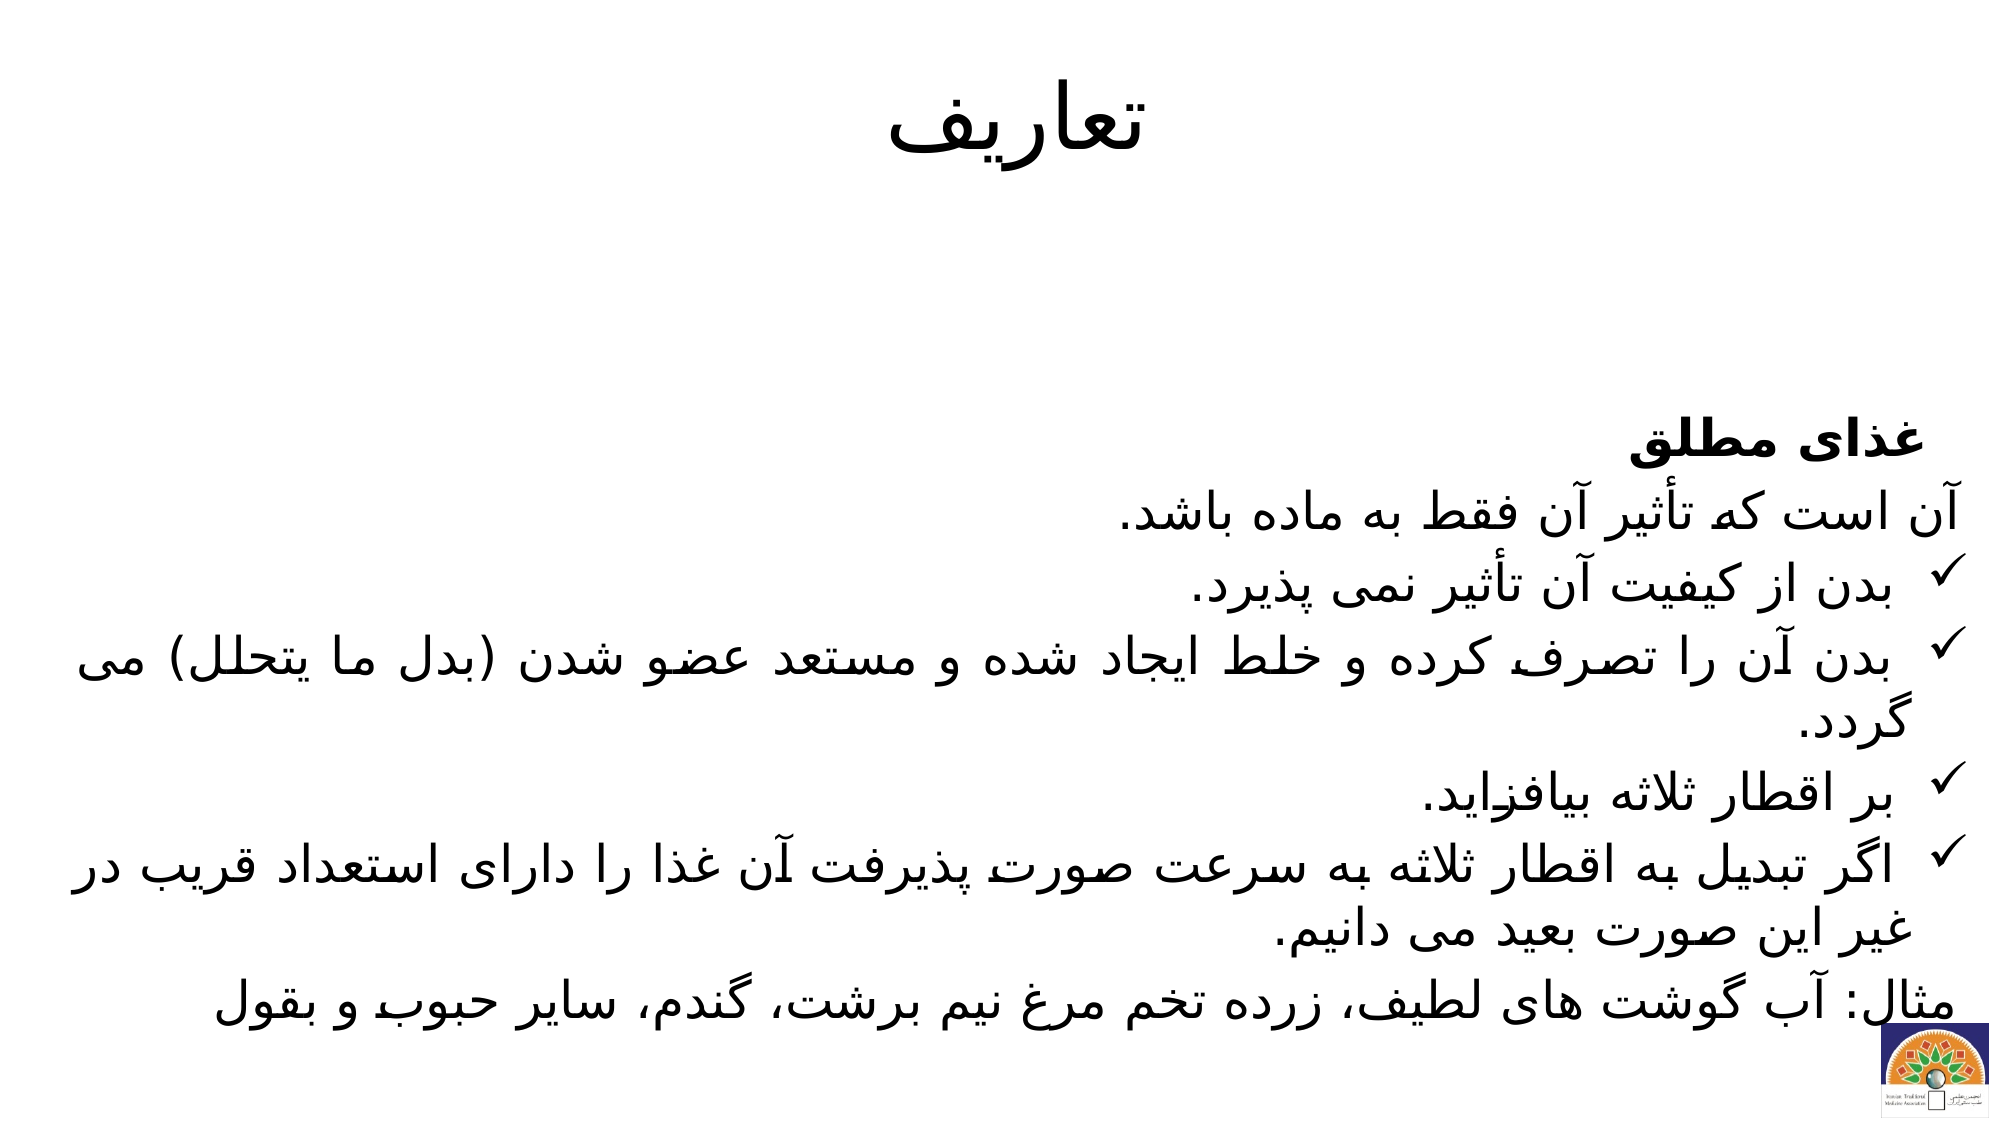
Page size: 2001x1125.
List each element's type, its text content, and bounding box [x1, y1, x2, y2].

text_box غذای مطلق آن است که تأثیر آن فقط به ماده باشد. بدن از کیفیت آن تأثیر نمی پذیرد. بدن آن را تصرف کرده و خلط ایجاد شده و مستعد عضو شدن (بدل ما یتحلل) می گردد. بر اقطار ثلاثه بیافزاید. اگر تبدیل به اقطار ثلاثه به سرعت صورت پذیرفت آن غذا را دارای استعداد قریب در غیر این صورت بعید می دانیم. مثال: آب گوشت های لطیف، زرده تخم مرغ نیم برشت، گندم، سایر حبوب و بقول [58, 396, 1975, 1050]
picture [1881, 1023, 1990, 1118]
text_box تعاریف [116, 19, 1917, 207]
